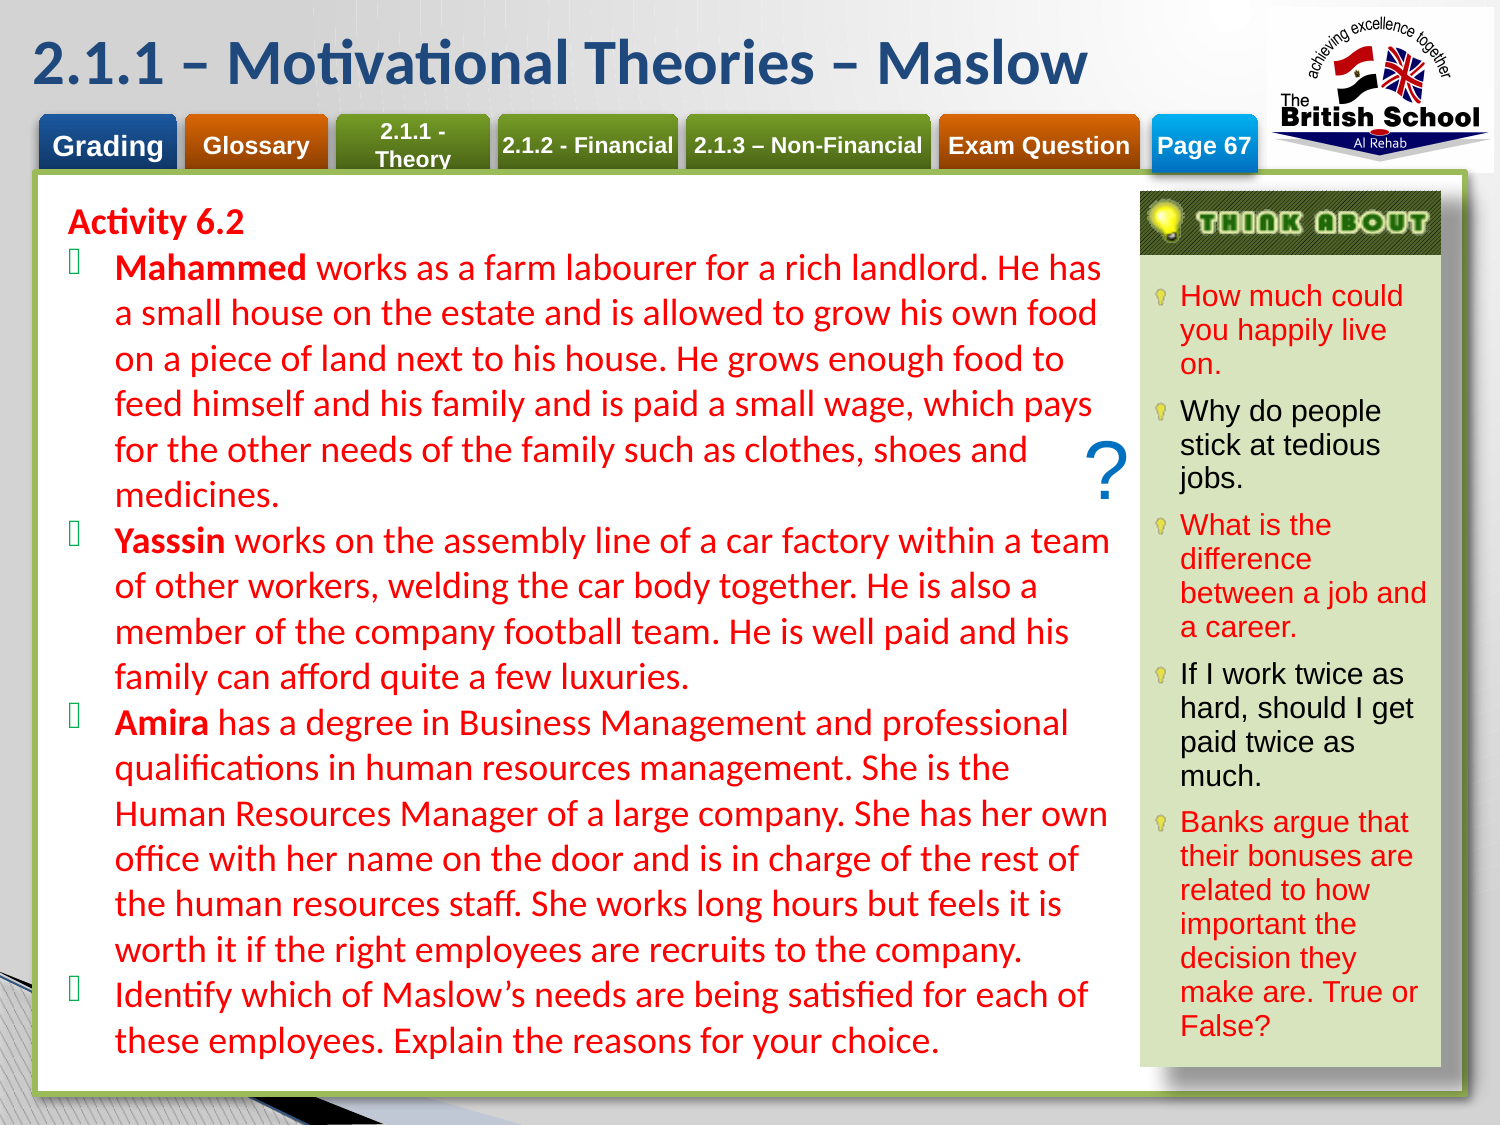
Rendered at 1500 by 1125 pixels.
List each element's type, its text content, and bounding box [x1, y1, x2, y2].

text_box Page 67 [1151, 114, 1258, 173]
picture [1151, 399, 1169, 422]
table_header [1140, 191, 1441, 207]
table_cell How much could you happily live on. Why do people stick at tedious jobs. What is the difference between a job and a career. If I work twice as hard, should I get paid twice as much. Banks argue that their bonuses are related to how important the decision they make are. True or False? [1140, 255, 1441, 1067]
text_box ? [1068, 408, 1130, 524]
text_box Activity 6.2 Mahammed works as a farm labourer for a rich landlord. He has a small house on the estate and is allowed to grow his own food on a piece of land next to his house. He grows enough food to feed himself and his family and is paid a small wage, which pays for the other needs of the family such as clothes, shoes and medicines. Yasssin works on the assembly line of a car factory within a team of other workers, welding the car body together. He is also a member of the company football team. He is well paid and his family can afford quite a few luxuries. Amira has a degree in Business Management and professional qualifications in human resources management. She is the Human Resources Manager of a large company. She has her own office with her name on the door and is in charge of the rest of the human resources staff. She works long hours but feels it is worth it if the right employees are recruits to the company. Identify which of Maslow’s needs are being satisfied for each of these employees. Explain the reasons for your choice. [53, 189, 1140, 1069]
picture [1151, 285, 1169, 307]
picture [1151, 514, 1169, 536]
picture [1146, 195, 1435, 248]
picture [1151, 663, 1169, 685]
picture [281, 1114, 303, 1125]
picture [1267, 7, 1495, 173]
picture [1151, 811, 1169, 833]
title 2.1.1 – Motivational Theories – Maslow [17, 7, 1235, 110]
